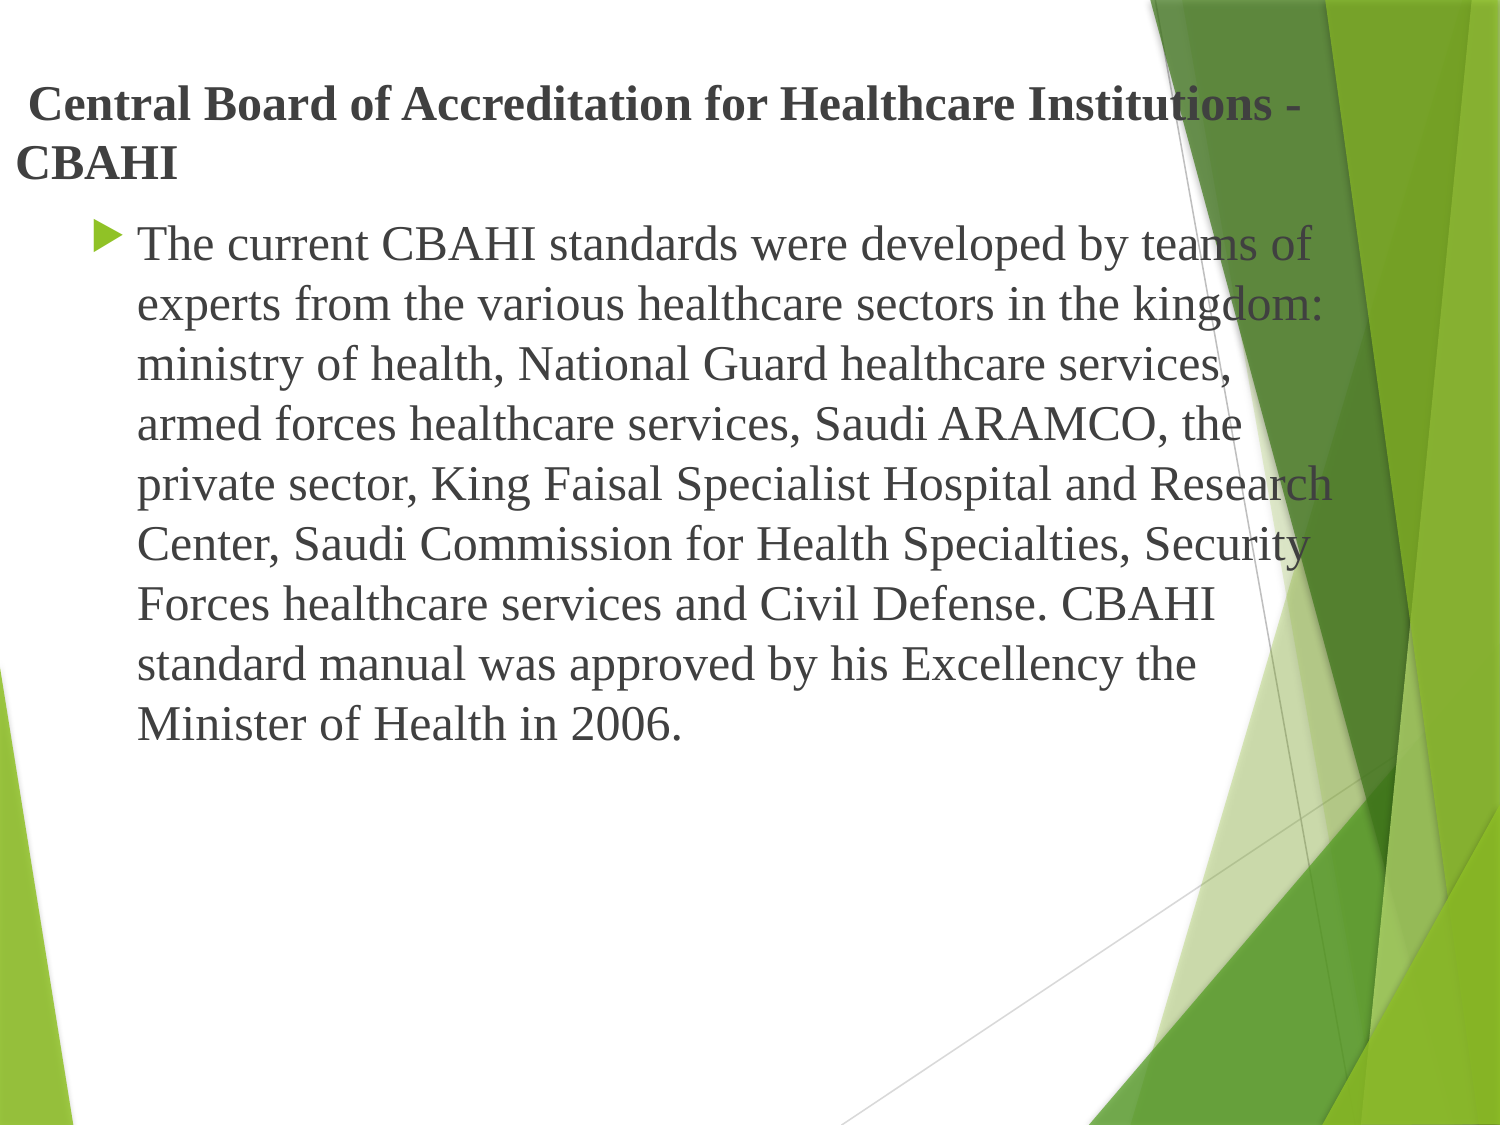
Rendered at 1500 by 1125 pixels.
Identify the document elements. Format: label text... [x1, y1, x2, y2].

list Central Board of Accreditation for Healthcare Institutions - CBAHI The current CBAHI standards were developed by teams of experts from the various healthcare sectors in the kingdom: ministry of health, National Guard healthcare services, armed forces healthcare services, Saudi ARAMCO, the private sector, King Faisal Specialist Hospital and Research Center, Saudi Commission for Health Specialties, Security Forces healthcare services and Civil Defense. CBAHI standard manual was approved by his Excellency the Minister of Health in 2006. [0, 62, 1350, 980]
